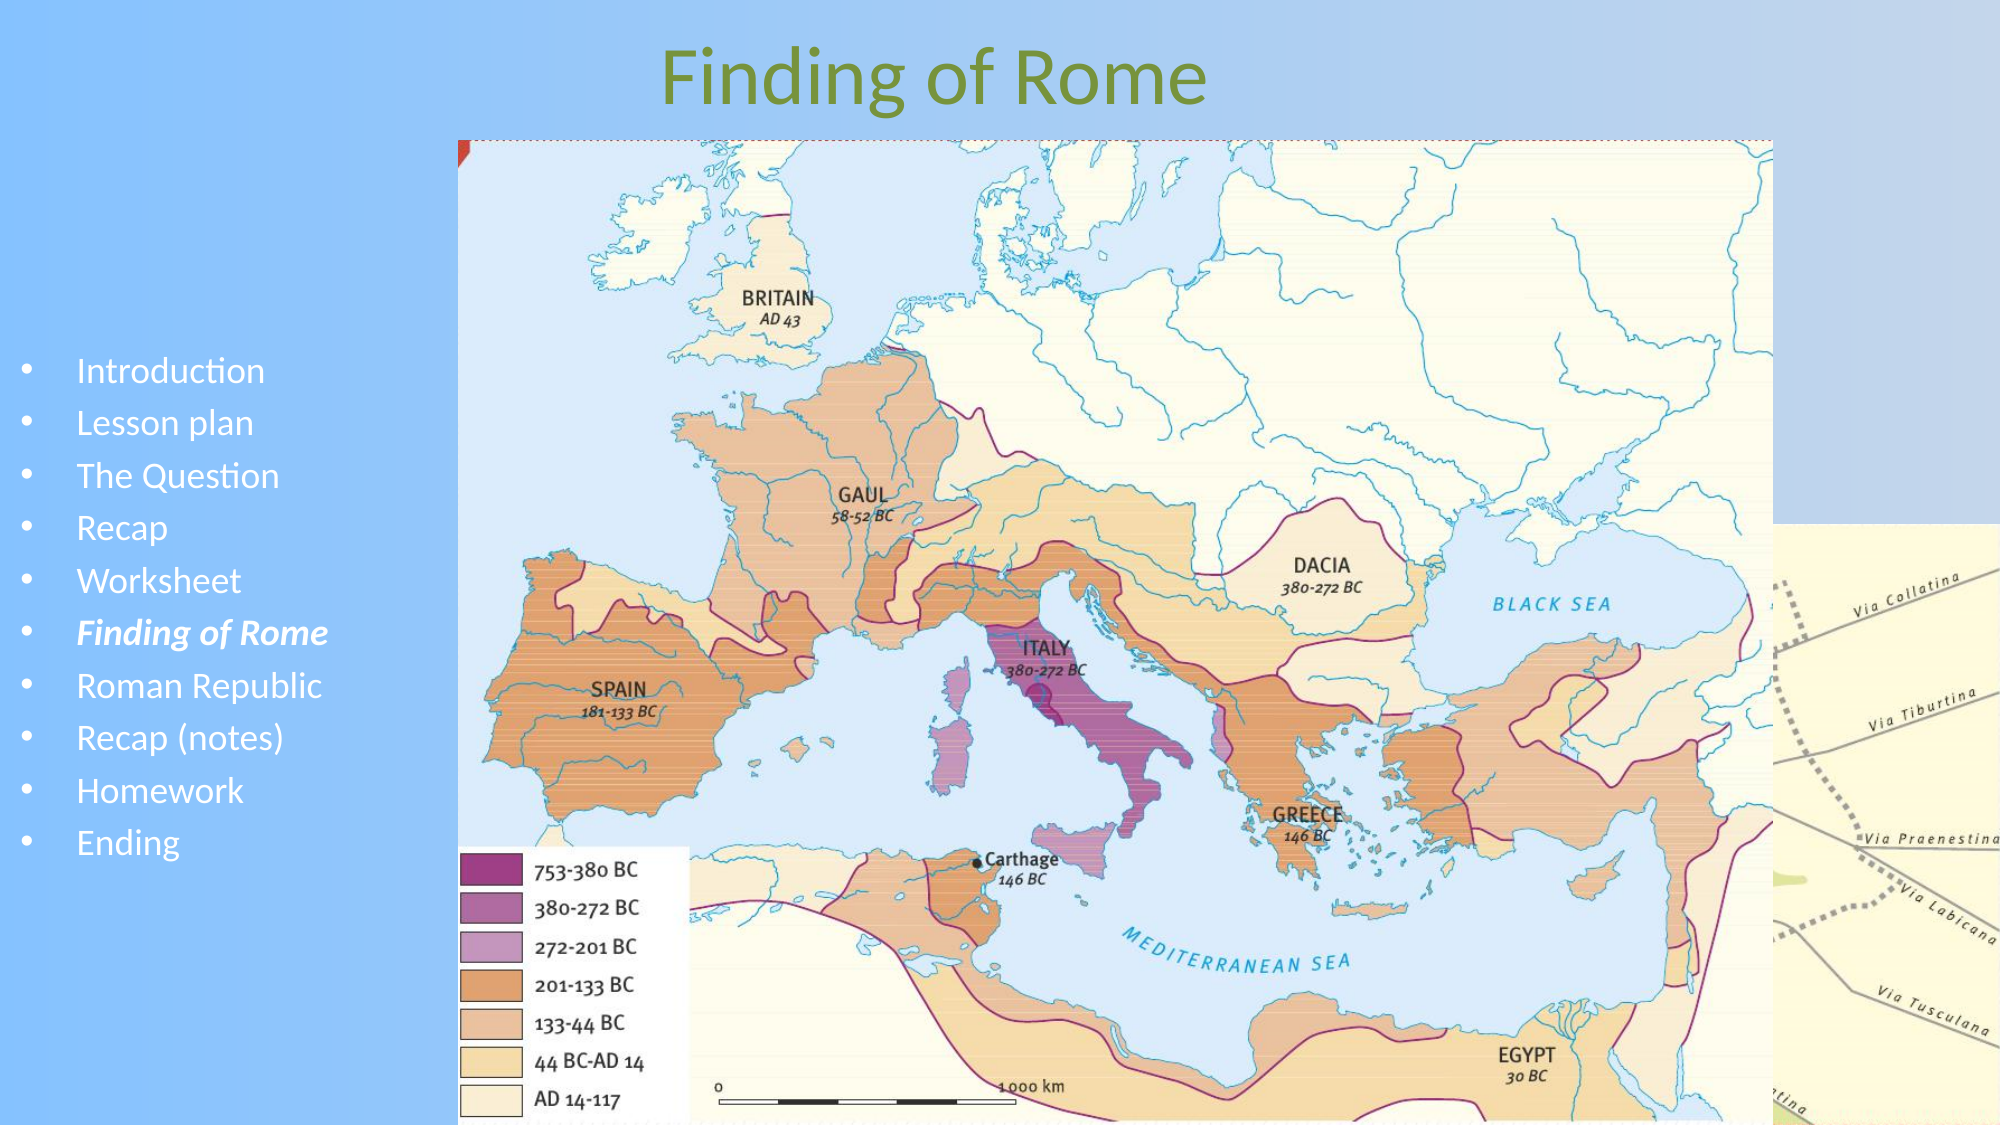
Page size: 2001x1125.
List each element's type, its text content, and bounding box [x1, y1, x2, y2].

picture [458, 139, 2000, 1125]
text_box Finding of Rome [456, 0, 1414, 140]
text_box Introduction Lesson plan The Question Recap Worksheet Finding of Rome Roman Republic Recap (notes) Homework Ending [5, 338, 452, 1081]
